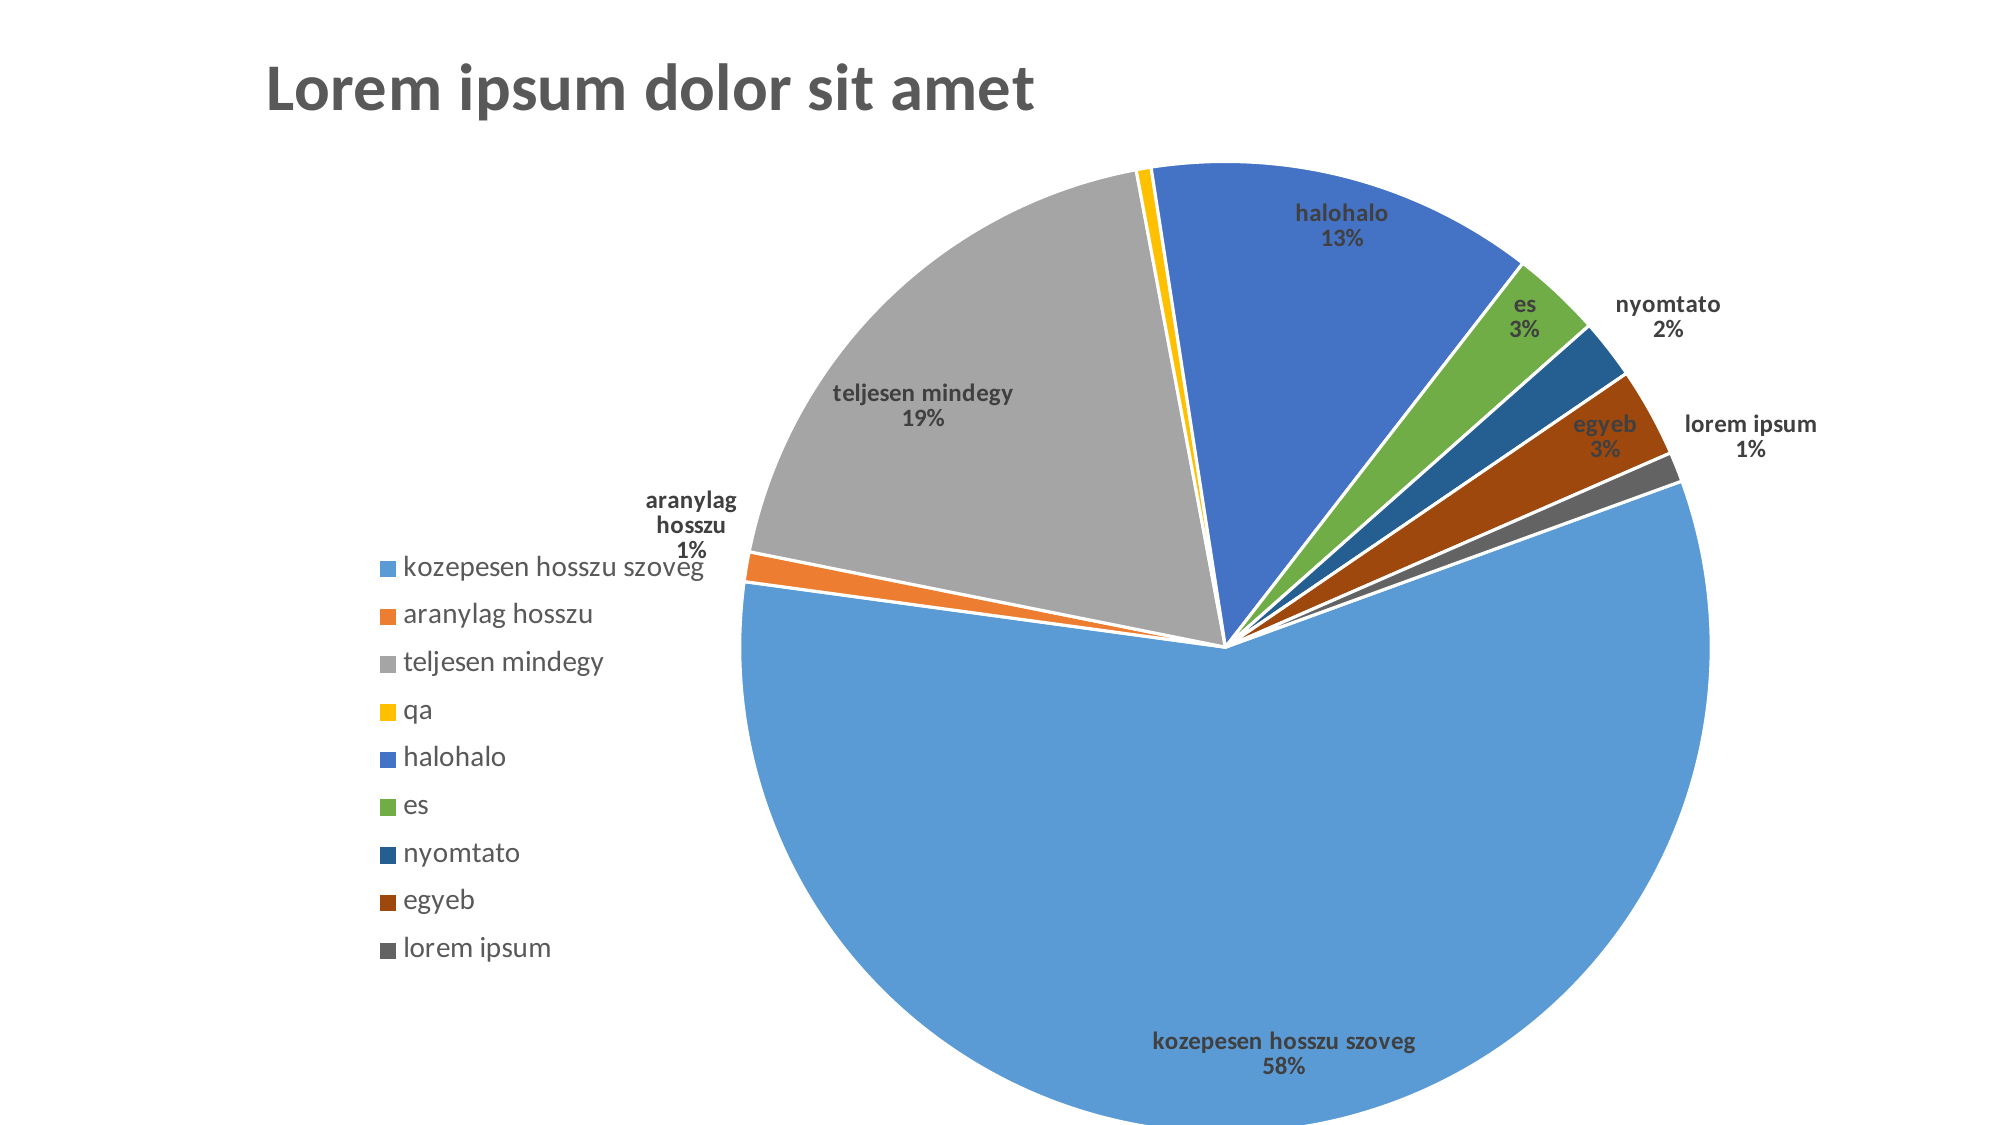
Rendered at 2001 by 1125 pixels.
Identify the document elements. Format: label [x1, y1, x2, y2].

chart [138, 0, 1907, 1125]
